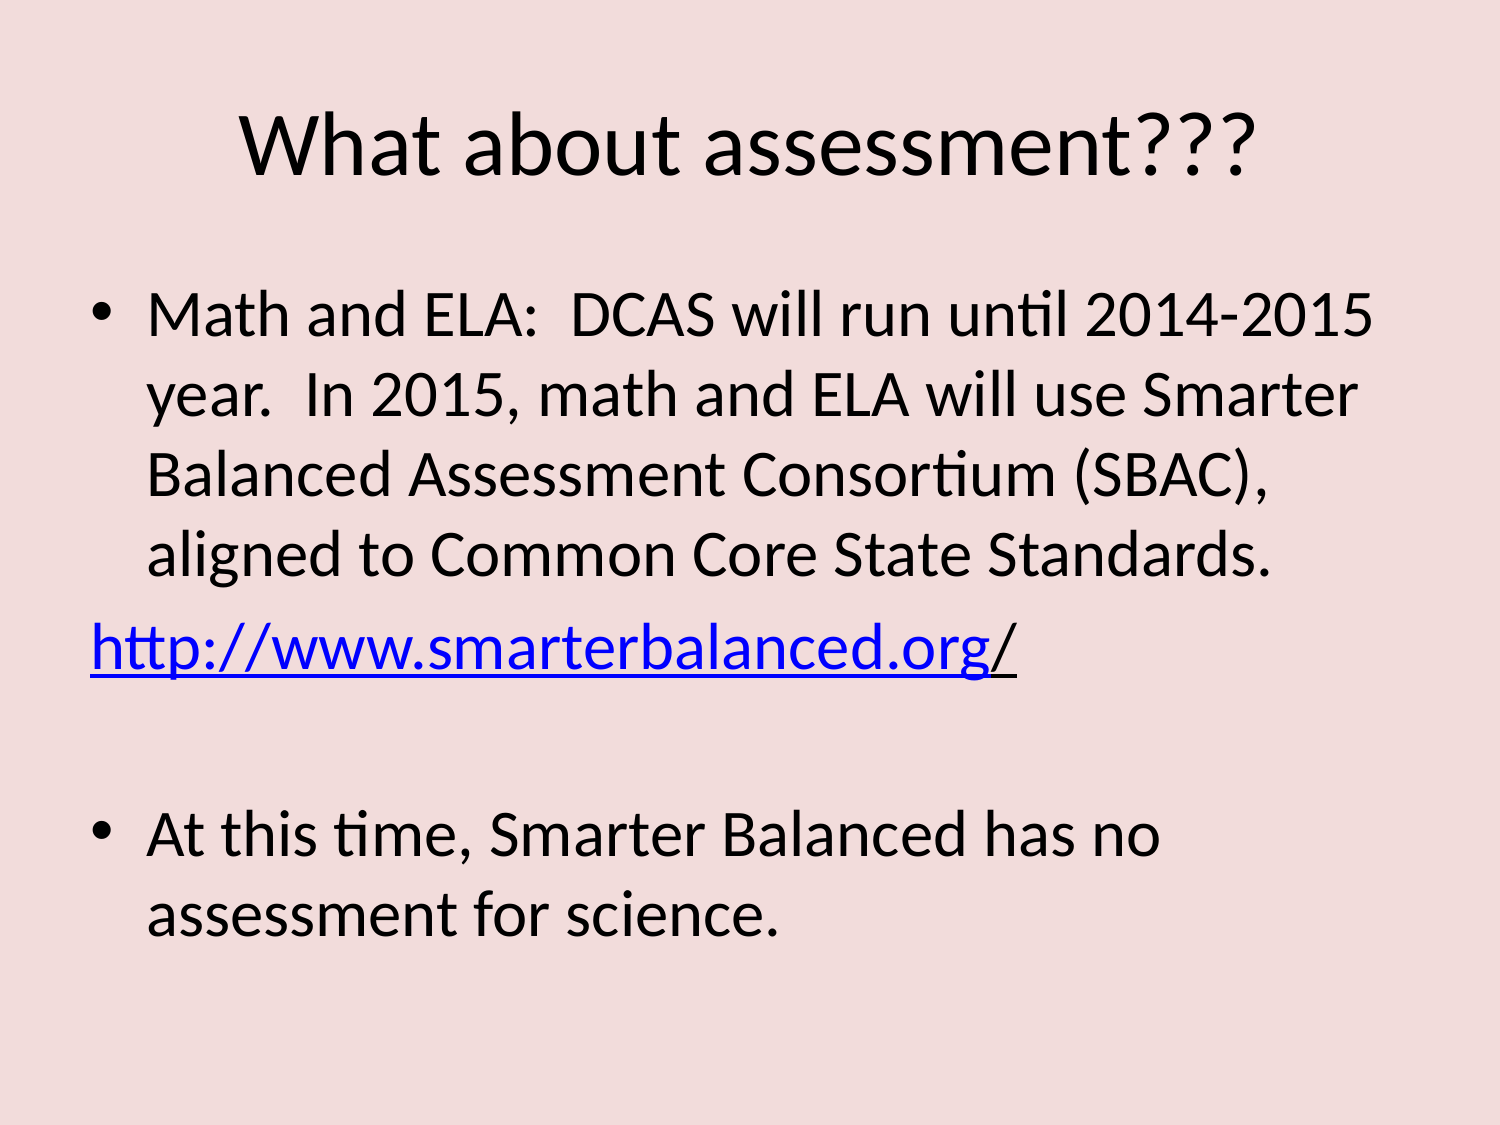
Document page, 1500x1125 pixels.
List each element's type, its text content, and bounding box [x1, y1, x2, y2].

title What about assessment??? [75, 45, 1425, 233]
list Math and ELA: DCAS will run until 2014-2015 year. In 2015, math and ELA will use Smarter Balanced Assessment Consortium (SBAC), aligned to Common Core State Standards. http://www.smarterbalanced.org/ At this time, Smarter Balanced has no assessment for science. [75, 262, 1425, 1005]
